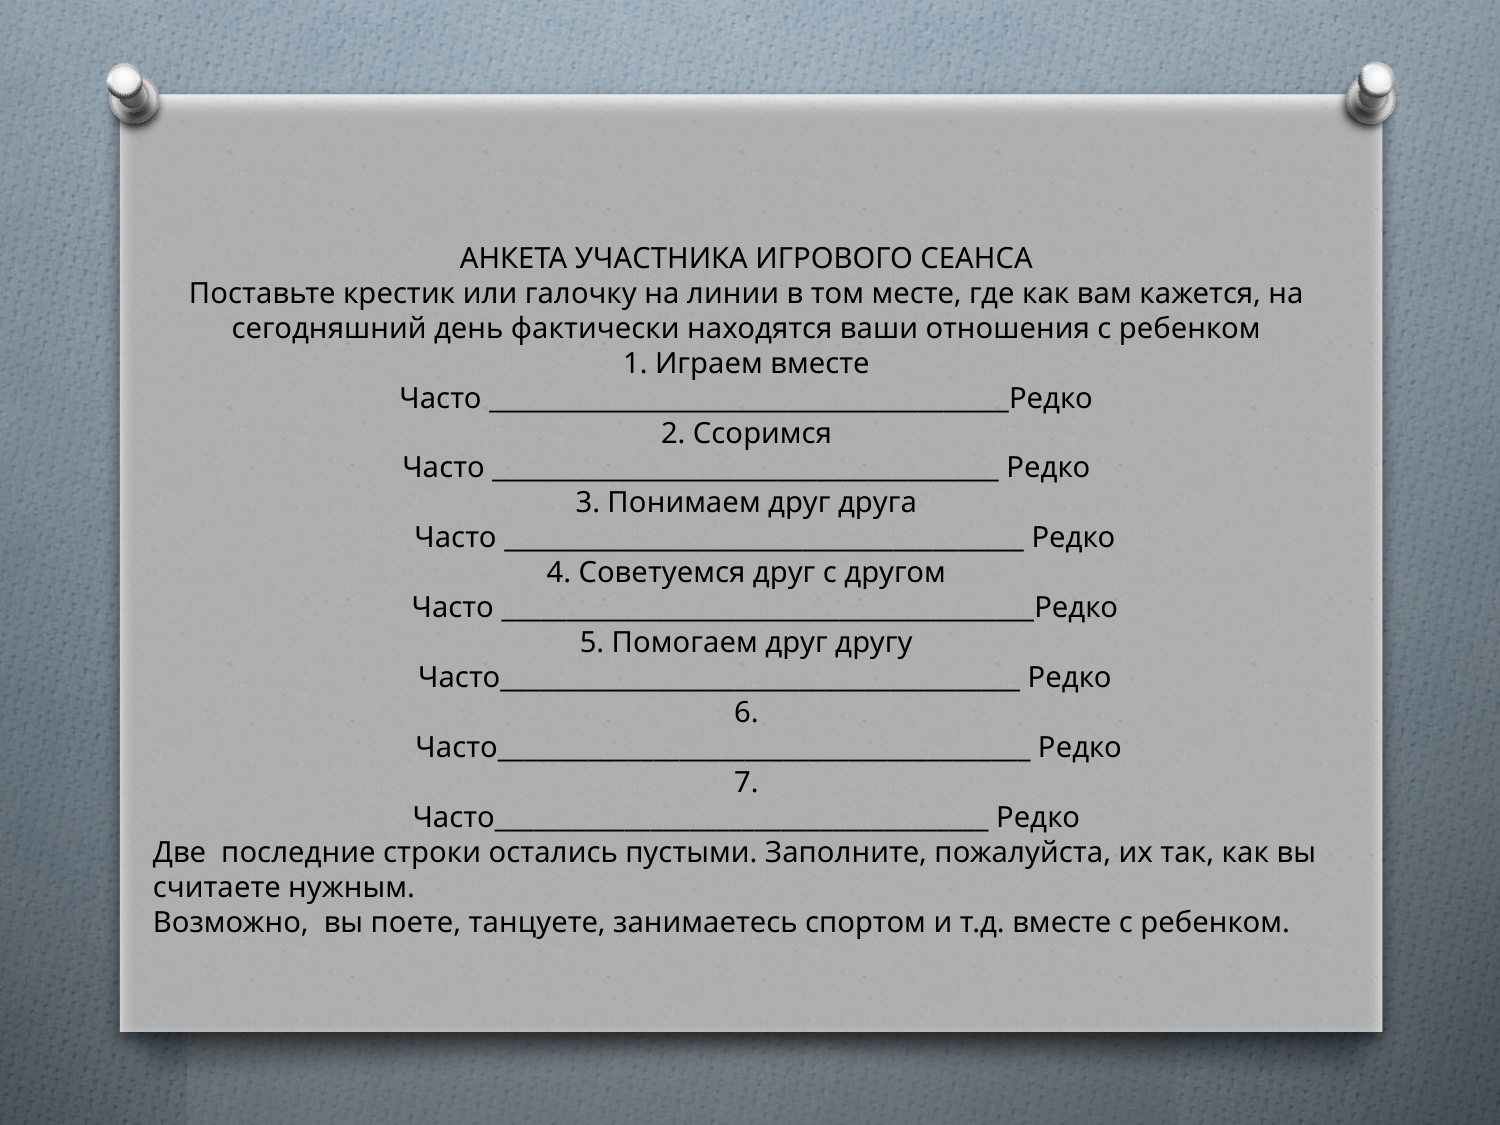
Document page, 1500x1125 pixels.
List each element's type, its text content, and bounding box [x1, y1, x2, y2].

text_box АНКЕТА УЧАСТНИКА ИГРОВОГО СЕАНСА Поставьте крестик или галочку на линии в том месте, где как вам кажется, на сегодняшний день фактически находятся ваши отношения с ребенком 1. Играем вместе Часто ________________________________________Редко 2. Ссоримся Часто _______________________________________ Редко 3. Понимаем друг друга Часто ________________________________________ Редко 4. Советуемся друг с другом Часто _________________________________________Редко 5. Помогаем друг другу Часто________________________________________ Редко 6. Часто_________________________________________ Редко 7. Часто______________________________________ Редко Две последние строки остались пустыми. Заполните, пожалуйста, их так, как вы считаете нужным. Возможно, вы поете, танцуете, занимаетесь спортом и т.д. вместе с ребенком. [138, 231, 1355, 946]
picture [1317, 35, 1439, 156]
picture [75, 29, 198, 153]
